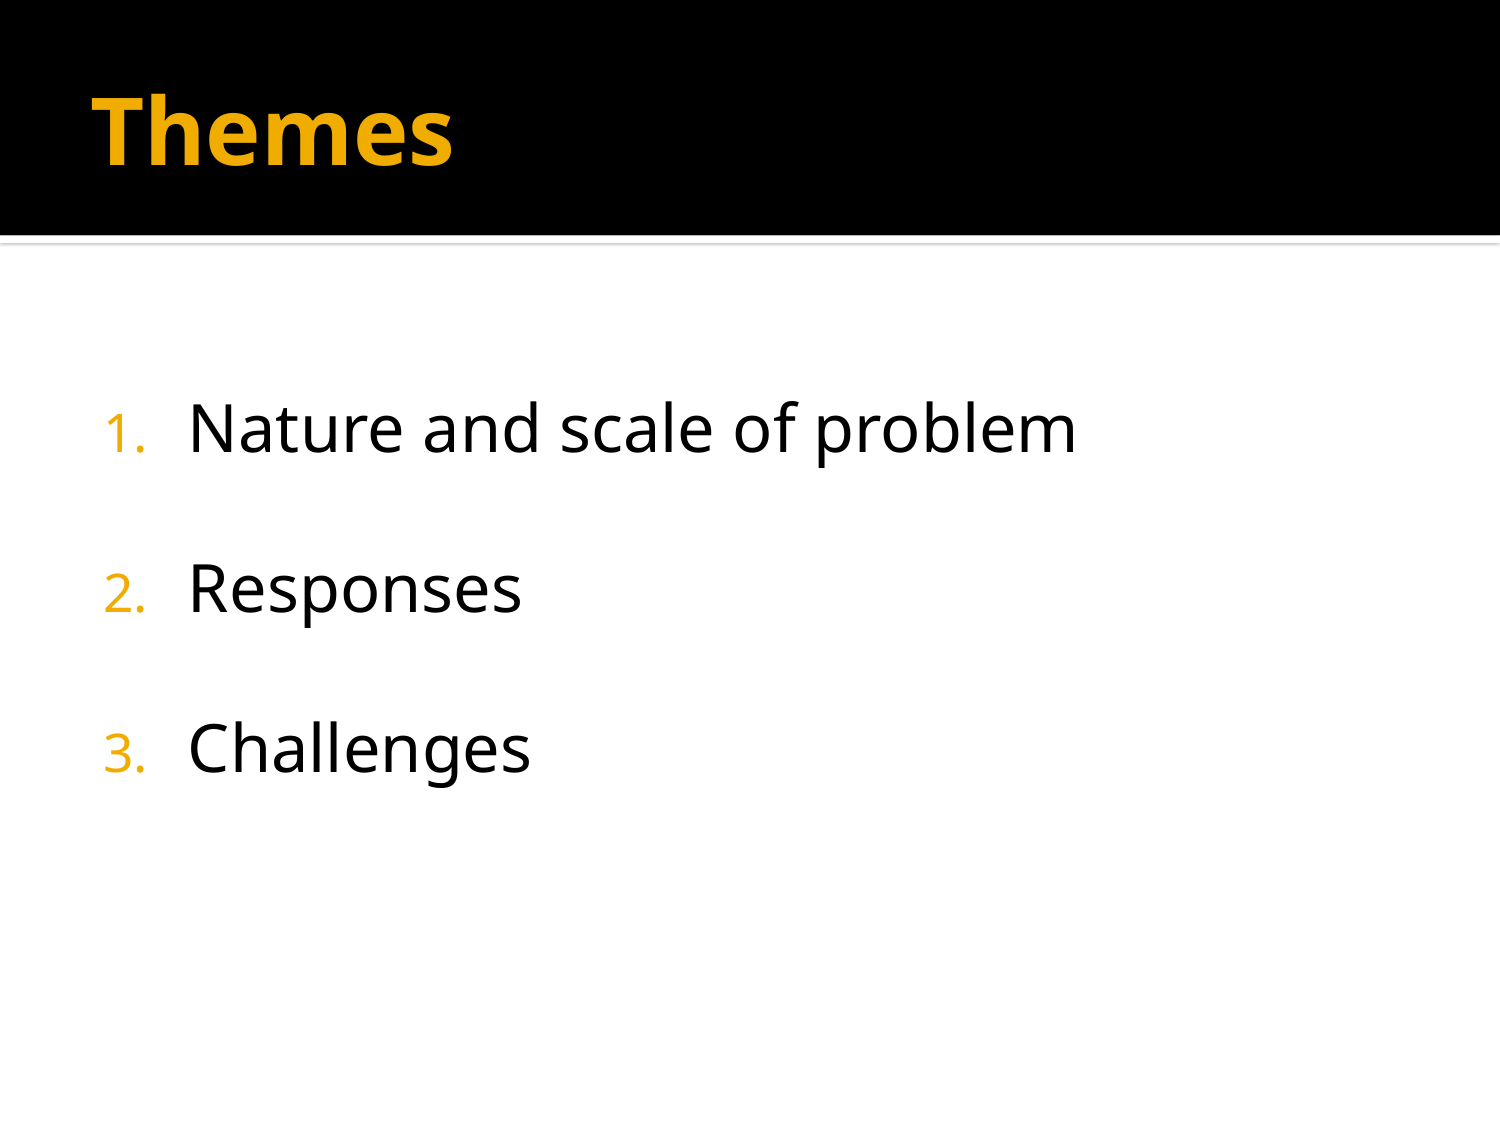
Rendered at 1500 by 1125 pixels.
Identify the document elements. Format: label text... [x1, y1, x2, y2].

list Nature and scale of problem Responses Challenges [75, 291, 1425, 1050]
title Themes [75, 25, 1425, 231]
